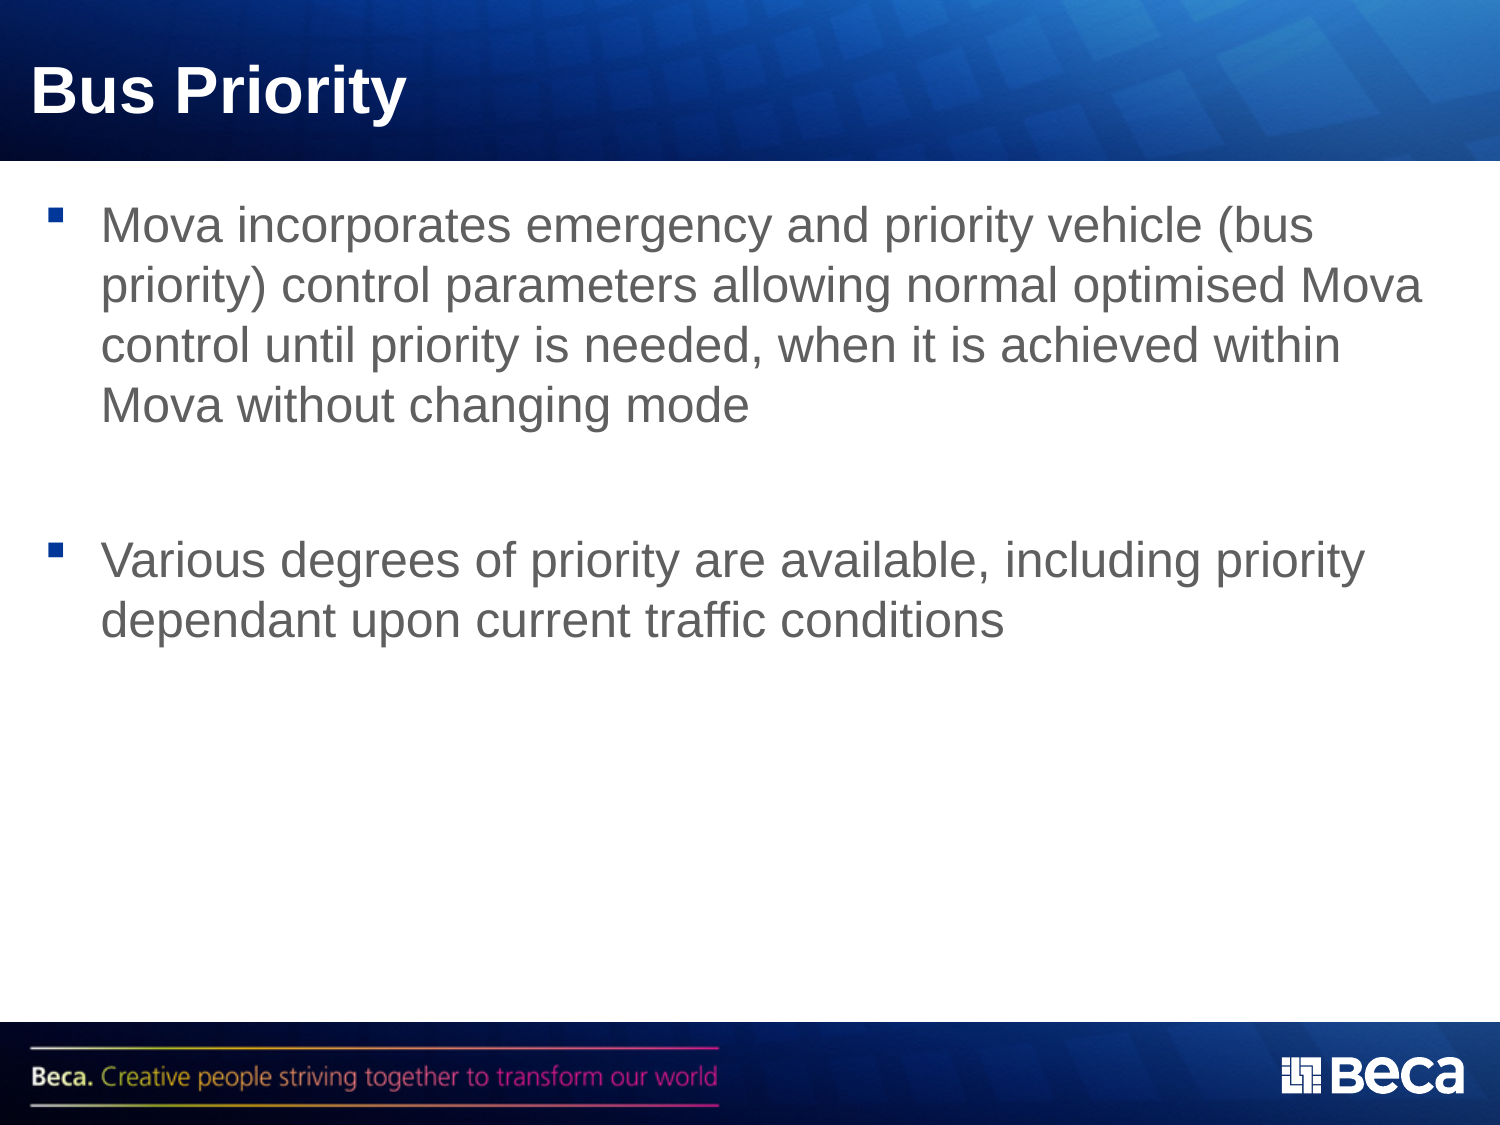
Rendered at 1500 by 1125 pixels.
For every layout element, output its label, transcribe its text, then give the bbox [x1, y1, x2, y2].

picture [0, 0, 1500, 161]
list Mova incorporates emergency and priority vehicle (bus priority) control parameters allowing normal optimised Mova control until priority is needed, when it is achieved within Mova without changing mode Various degrees of priority are available, including priority dependant upon current traffic conditions [29, 184, 1471, 988]
title Bus Priority [30, 7, 1500, 149]
picture [0, 1022, 1500, 1125]
